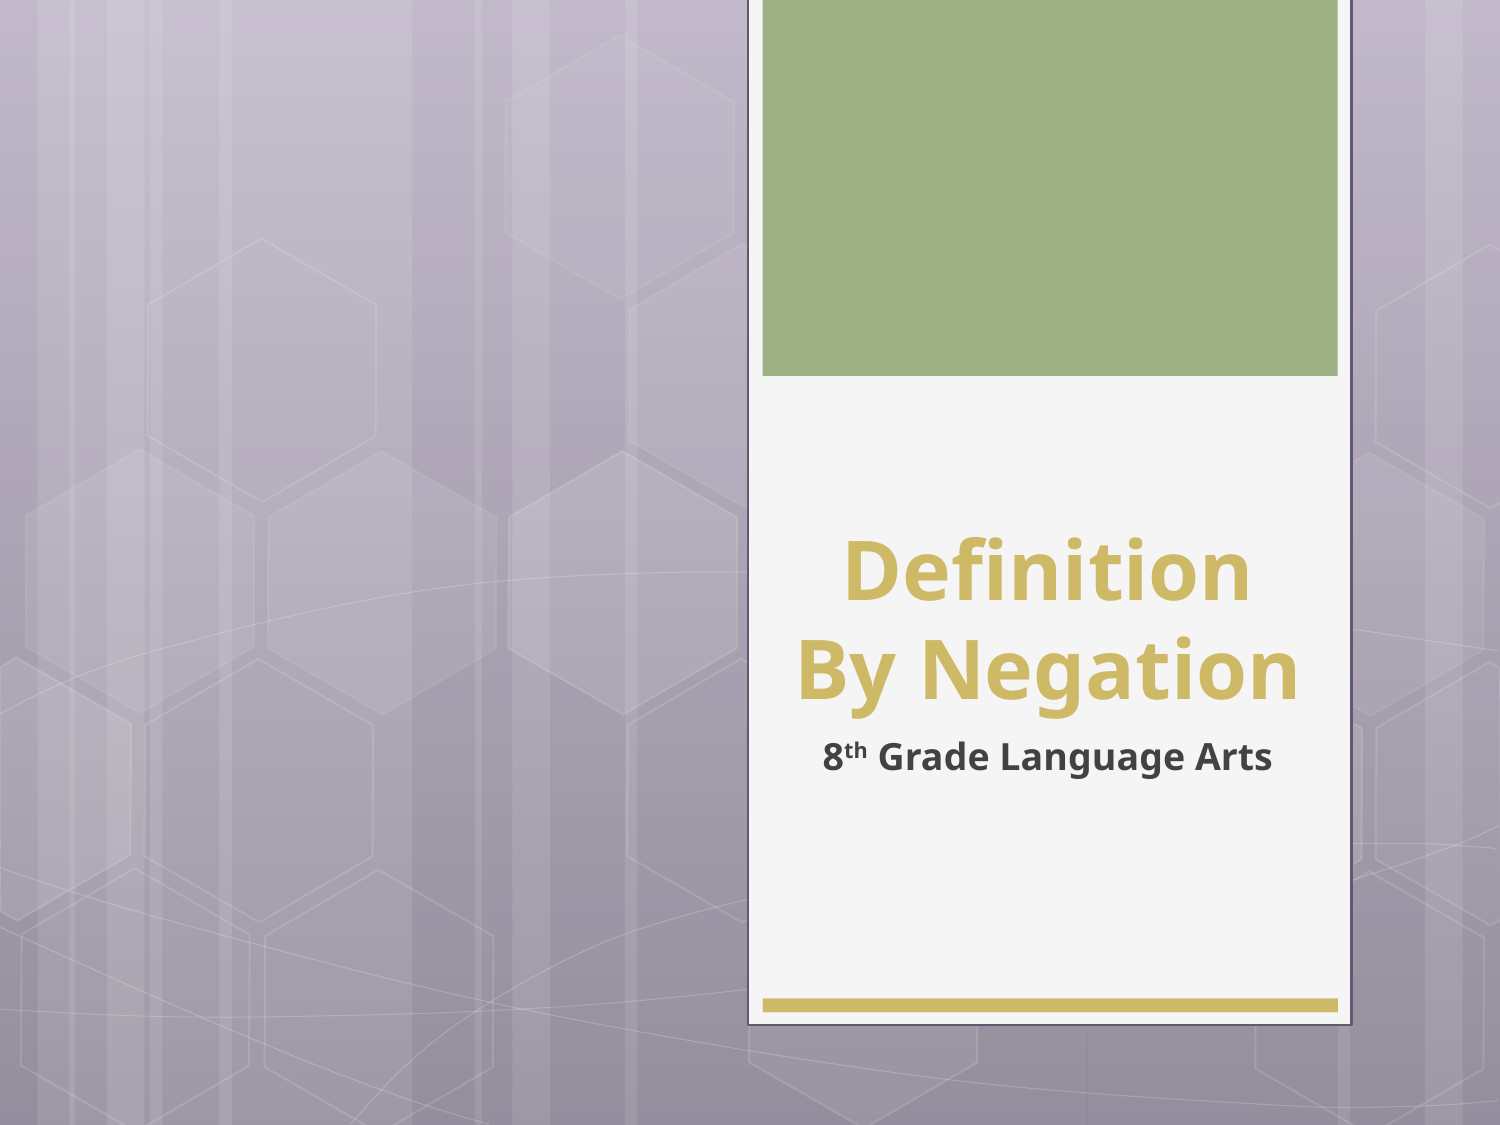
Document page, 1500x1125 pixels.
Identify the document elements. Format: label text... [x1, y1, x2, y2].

title Definition By Negation [776, 444, 1320, 724]
subtitle 8th Grade Language Arts [776, 725, 1320, 933]
